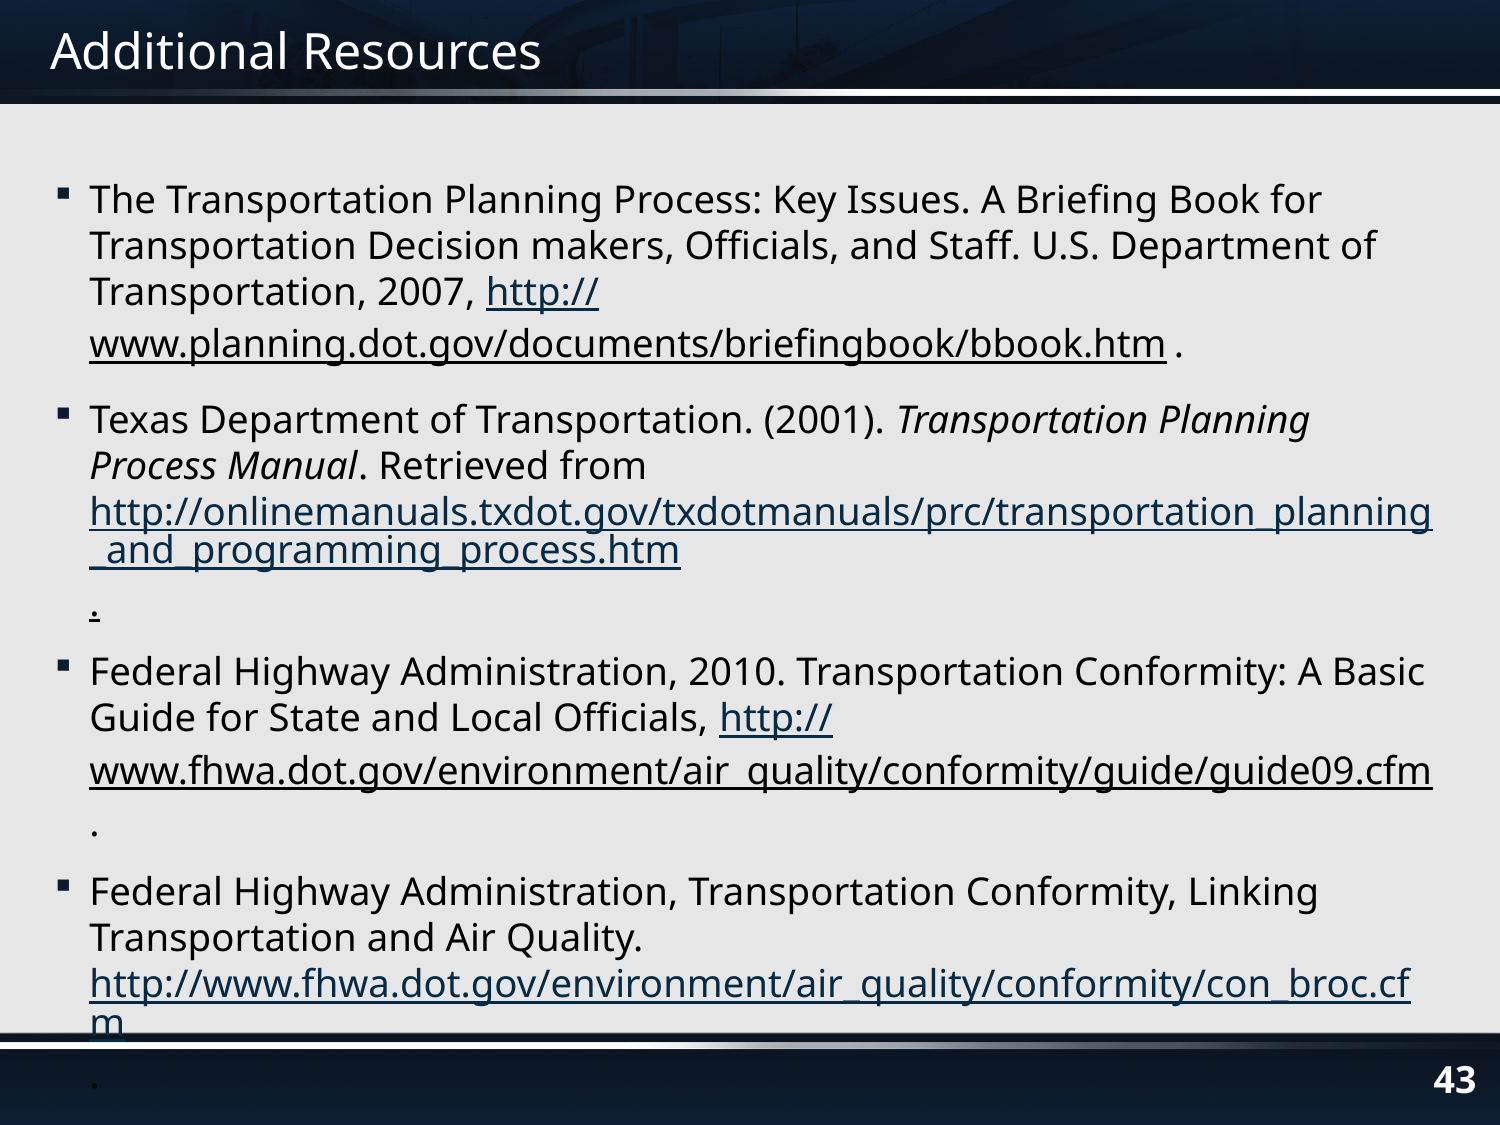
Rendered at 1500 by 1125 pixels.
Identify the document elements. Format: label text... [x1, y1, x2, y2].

list The Transportation Planning Process: Key Issues. A Briefing Book for Transportation Decision makers, Officials, and Staff. U.S. Department of Transportation, 2007, http://www.planning.dot.gov/documents/briefingbook/bbook.htm. Texas Department of Transportation. (2001). Transportation Planning Process Manual. Retrieved from http://onlinemanuals.txdot.gov/txdotmanuals/prc/transportation_planning_and_programming_process.htm. Federal Highway Administration, 2010. Transportation Conformity: A Basic Guide for State and Local Officials, http://www.fhwa.dot.gov/environment/air_quality/conformity/guide/guide09.cfm. Federal Highway Administration, Transportation Conformity, Linking Transportation and Air Quality. http://www.fhwa.dot.gov/environment/air_quality/conformity/con_broc.cfm. [54, 174, 1446, 1025]
title Additional Resources [50, 12, 1421, 89]
picture [0, 1032, 1500, 1125]
picture [0, 0, 1500, 104]
